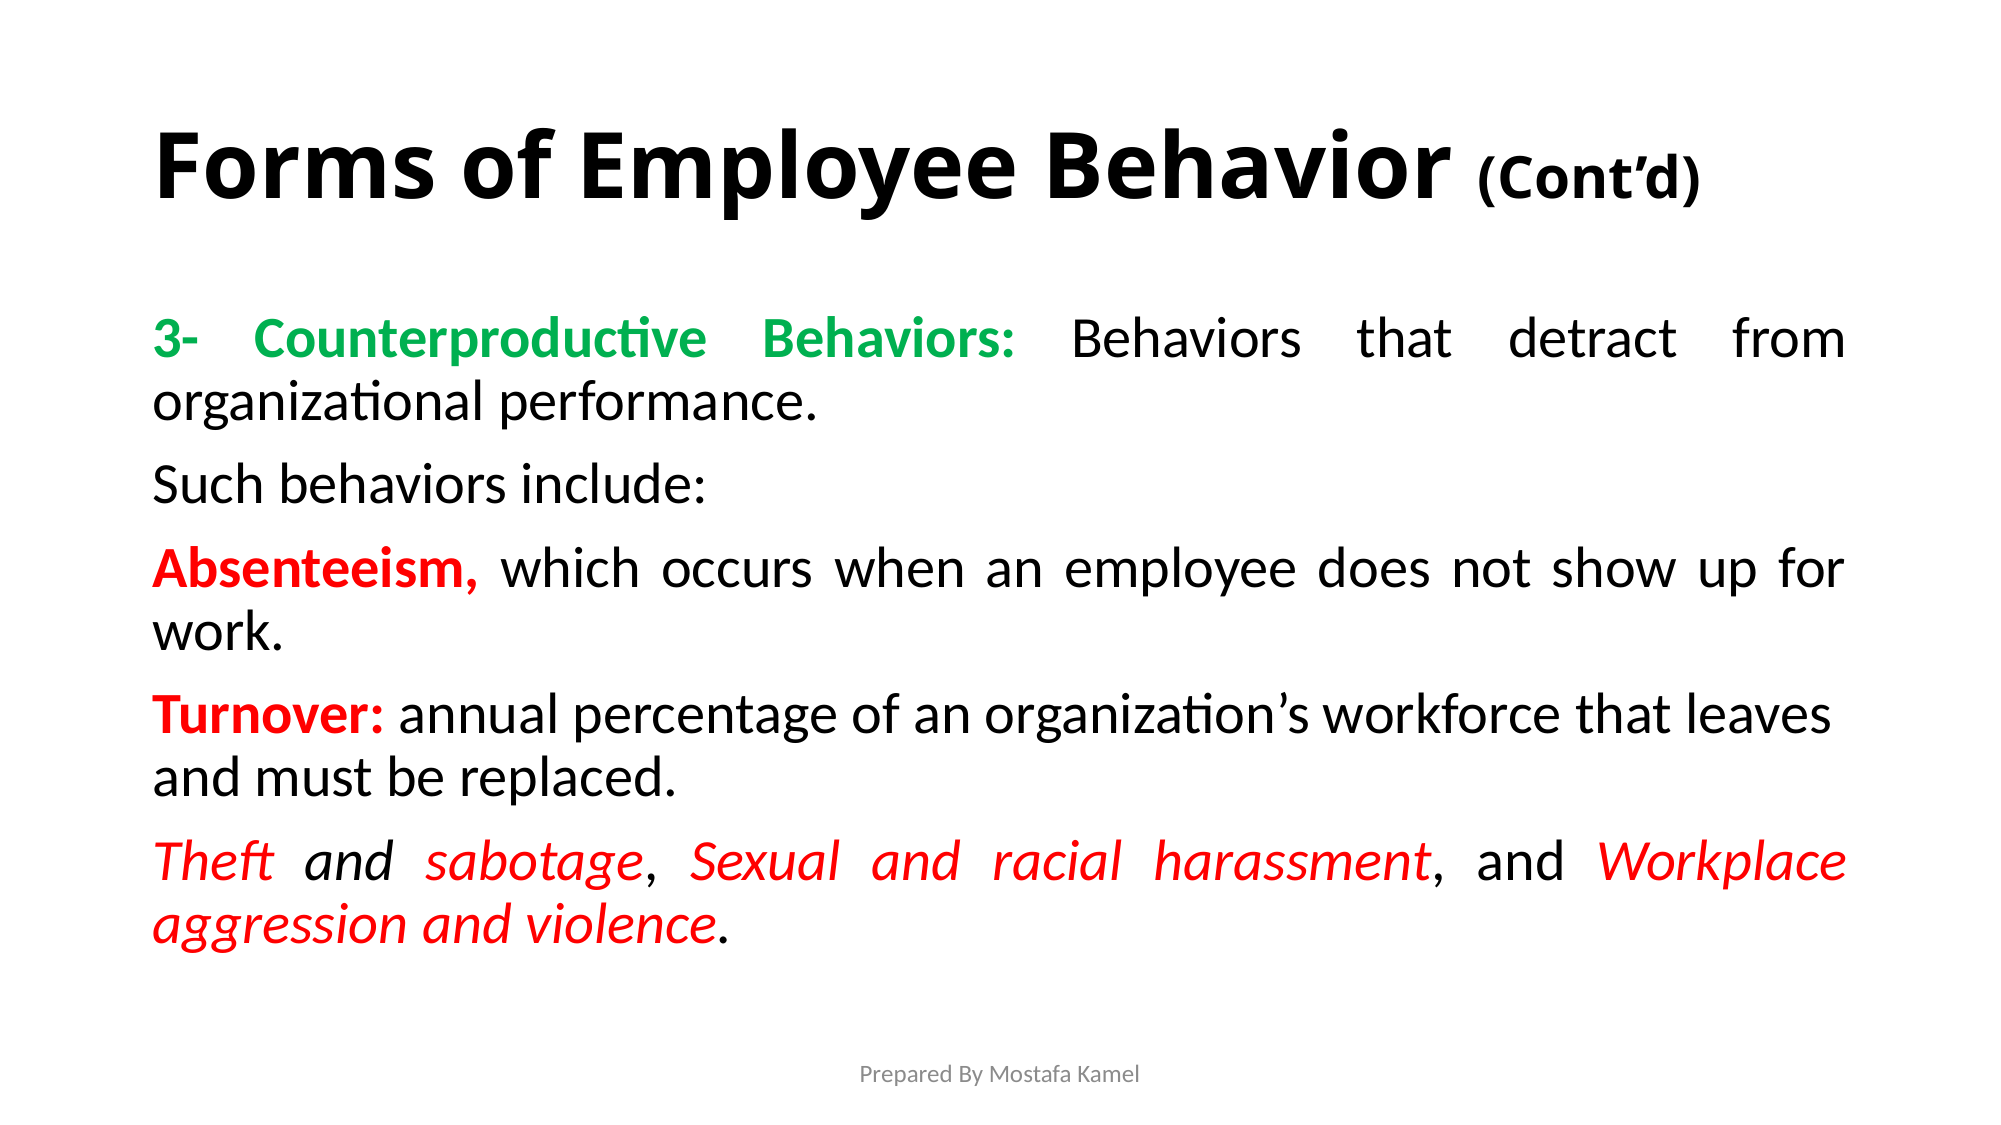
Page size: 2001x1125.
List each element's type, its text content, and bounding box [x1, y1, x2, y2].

title Forms of Employee Behavior (Cont’d) [137, 59, 1863, 278]
footer Prepared By Mostafa Kamel [662, 1042, 1338, 1103]
list 3- Counterproductive Behaviors: Behaviors that detract from organizational performance. Such behaviors include: Absenteeism, which occurs when an employee does not show up for work. Turnover: annual percentage of an organization’s workforce that leaves and must be replaced. Theft and sabotage, Sexual and racial harassment, and Workplace aggression and violence. [137, 299, 1863, 1014]
